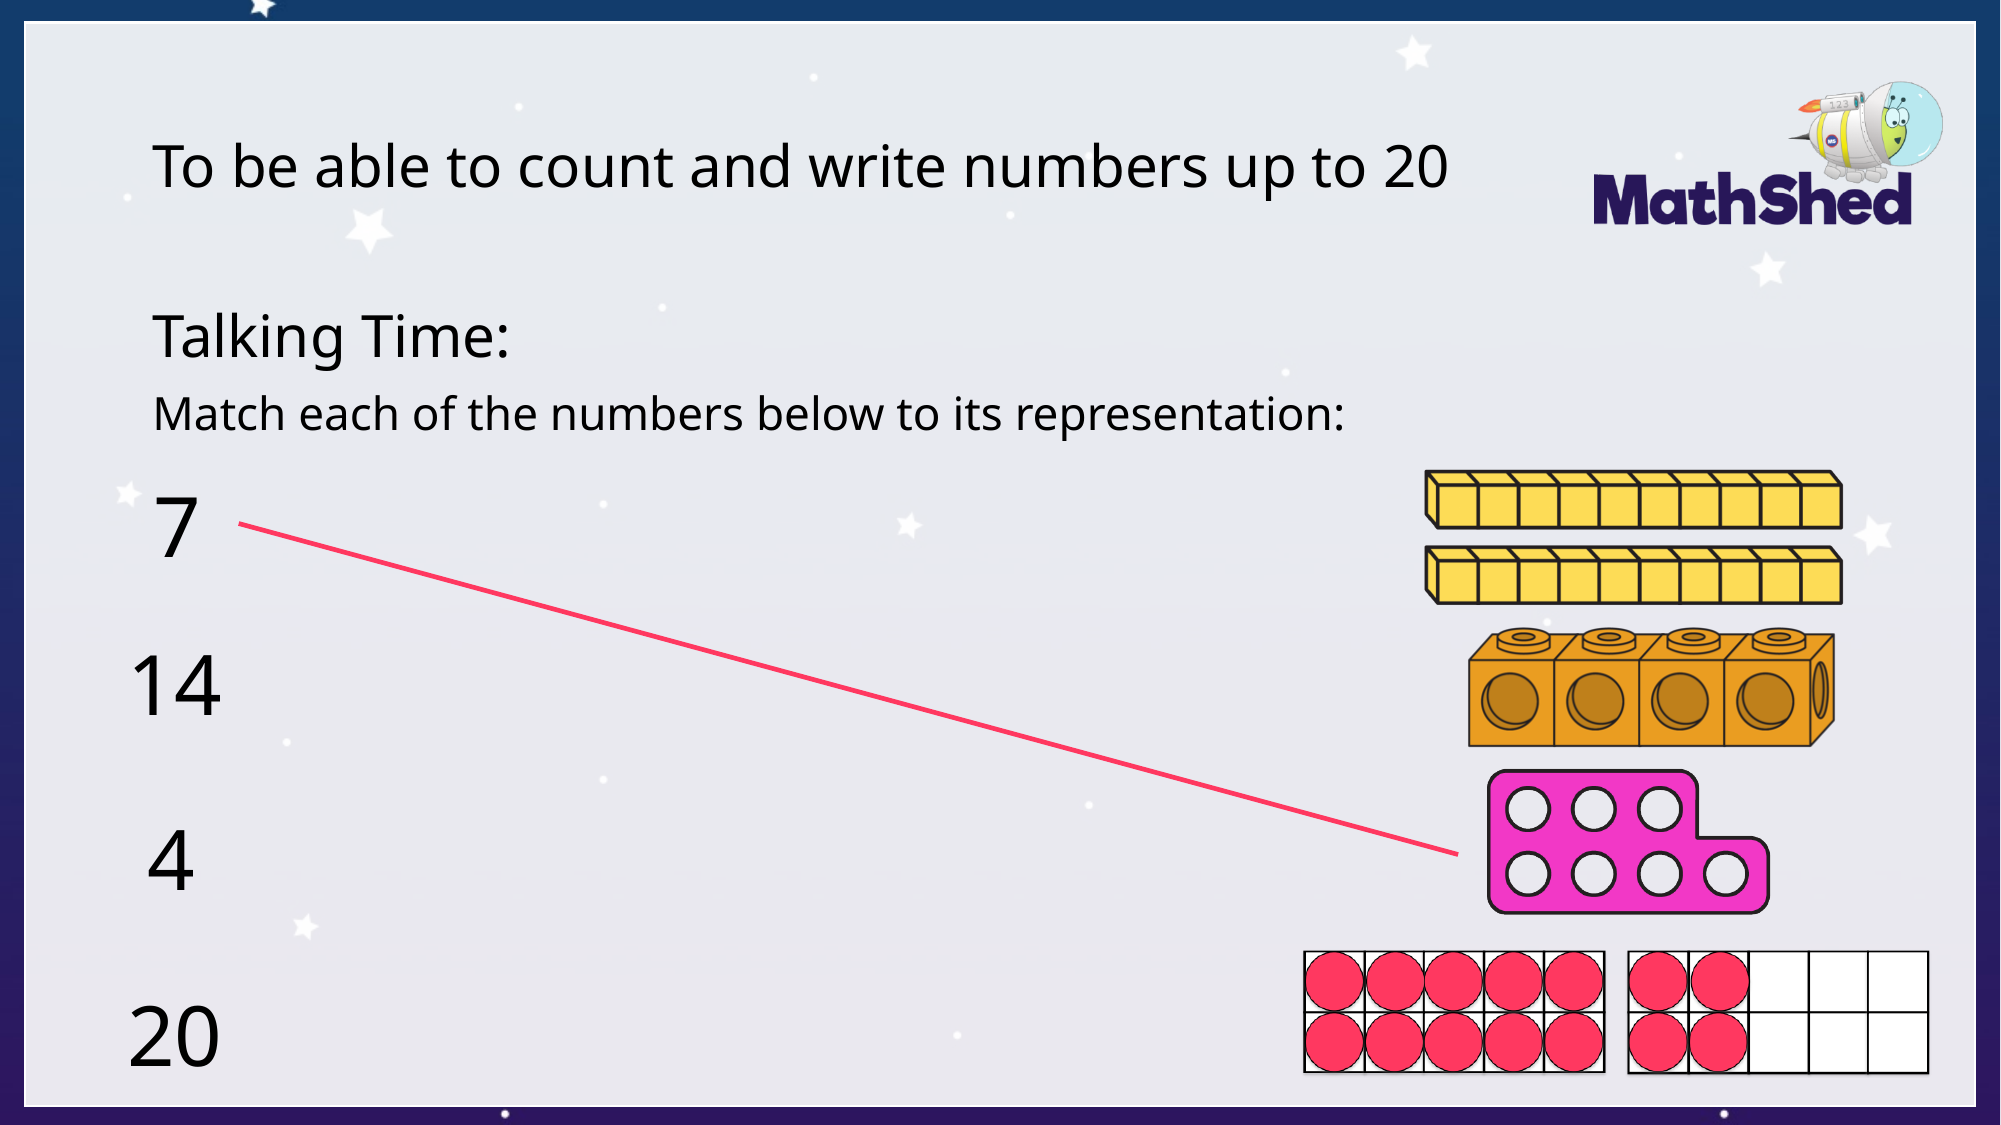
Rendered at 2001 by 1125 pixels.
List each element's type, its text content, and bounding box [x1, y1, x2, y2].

text_box 7 [138, 466, 216, 582]
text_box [238, 523, 1459, 855]
text_box 4 [132, 800, 210, 915]
text_box 14 [112, 625, 237, 740]
title To be able to count and write numbers up to 20 [137, 59, 1578, 278]
list Talking Time: Match each of the numbers below to its representation: [137, 299, 1863, 1014]
text_box 20 [112, 975, 237, 1091]
picture [0, 0, 2001, 1125]
